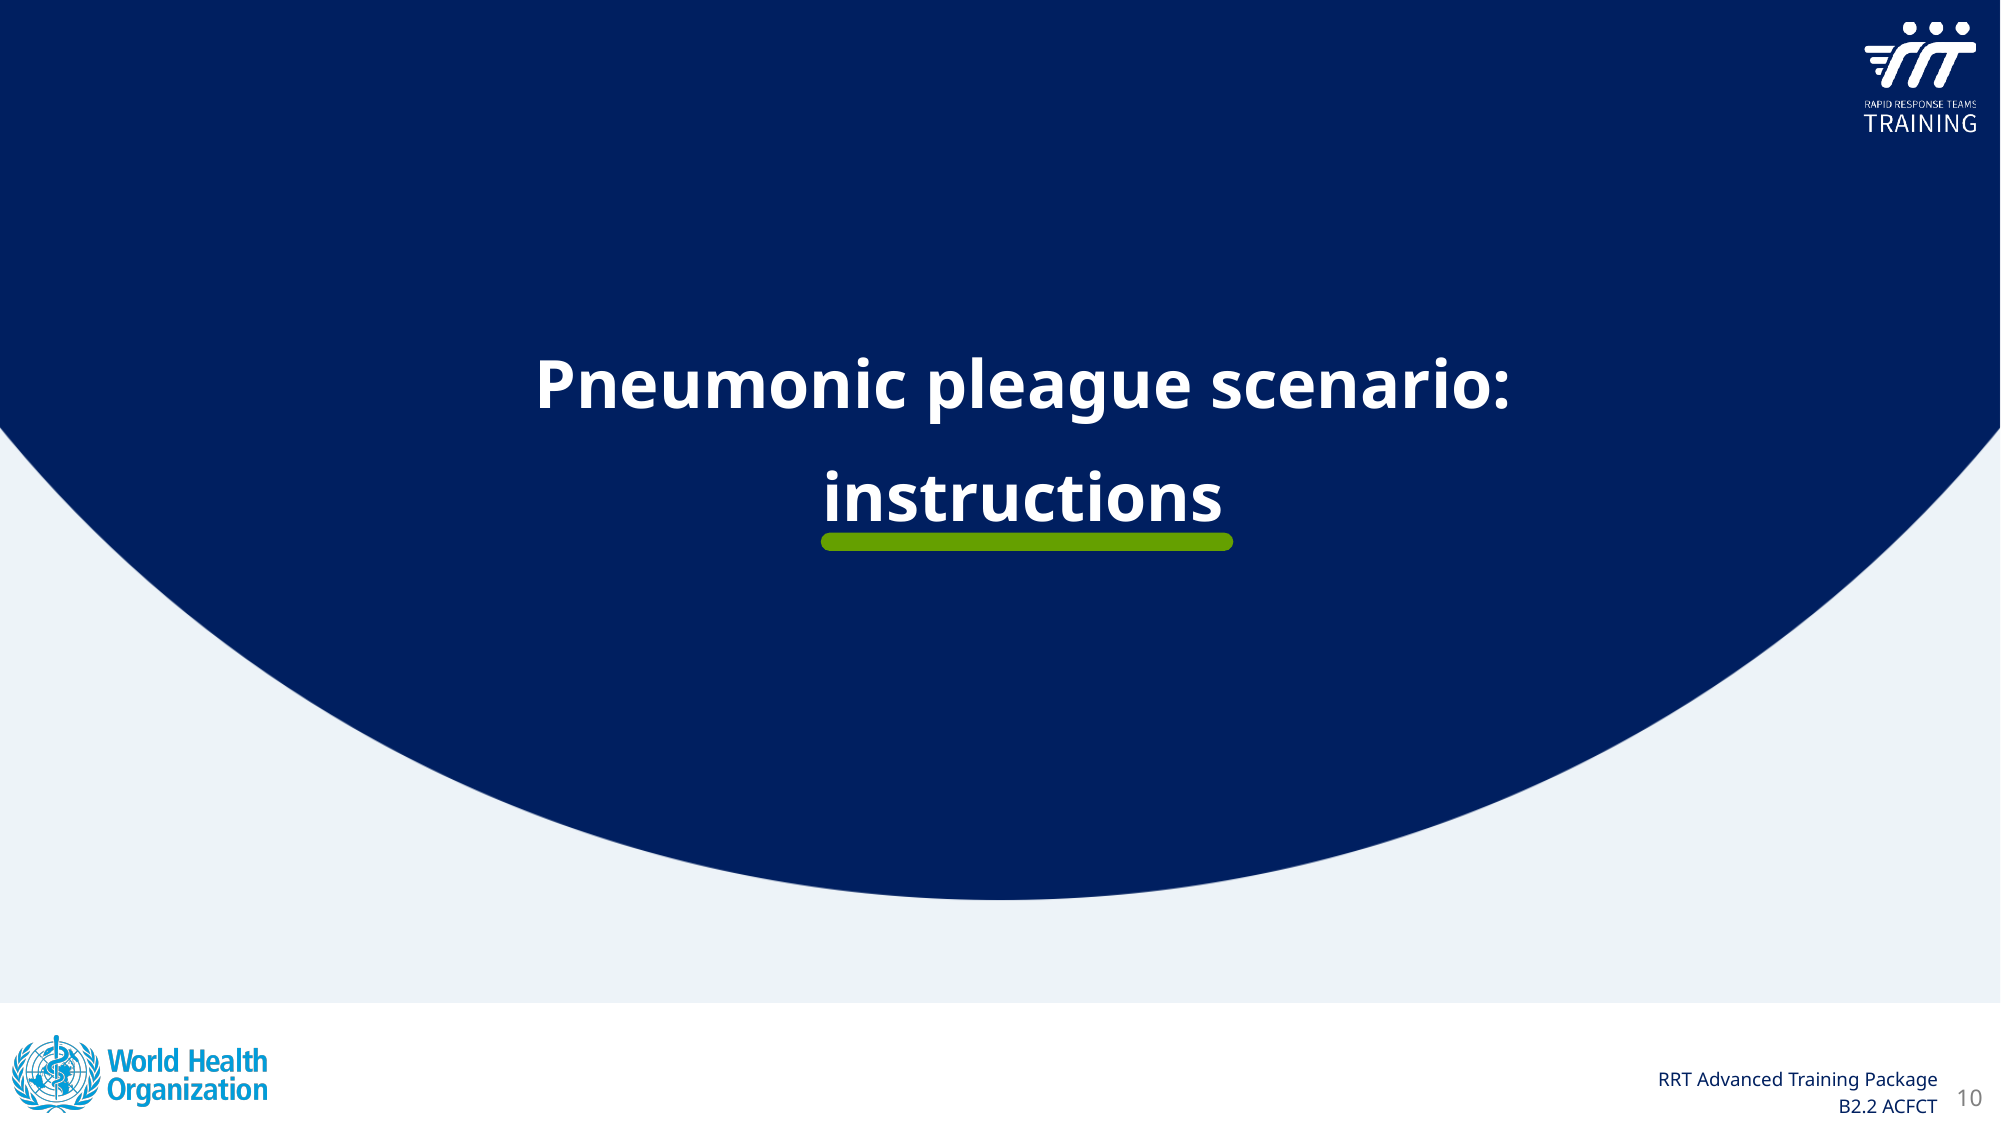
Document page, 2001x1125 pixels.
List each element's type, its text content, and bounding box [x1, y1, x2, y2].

picture [0, 0, 2001, 1003]
title Pneumonic pleague scenario: instructions [494, 282, 1552, 562]
picture [12, 1035, 267, 1113]
picture [58, 1050, 64, 1058]
picture [12, 1083, 48, 1113]
